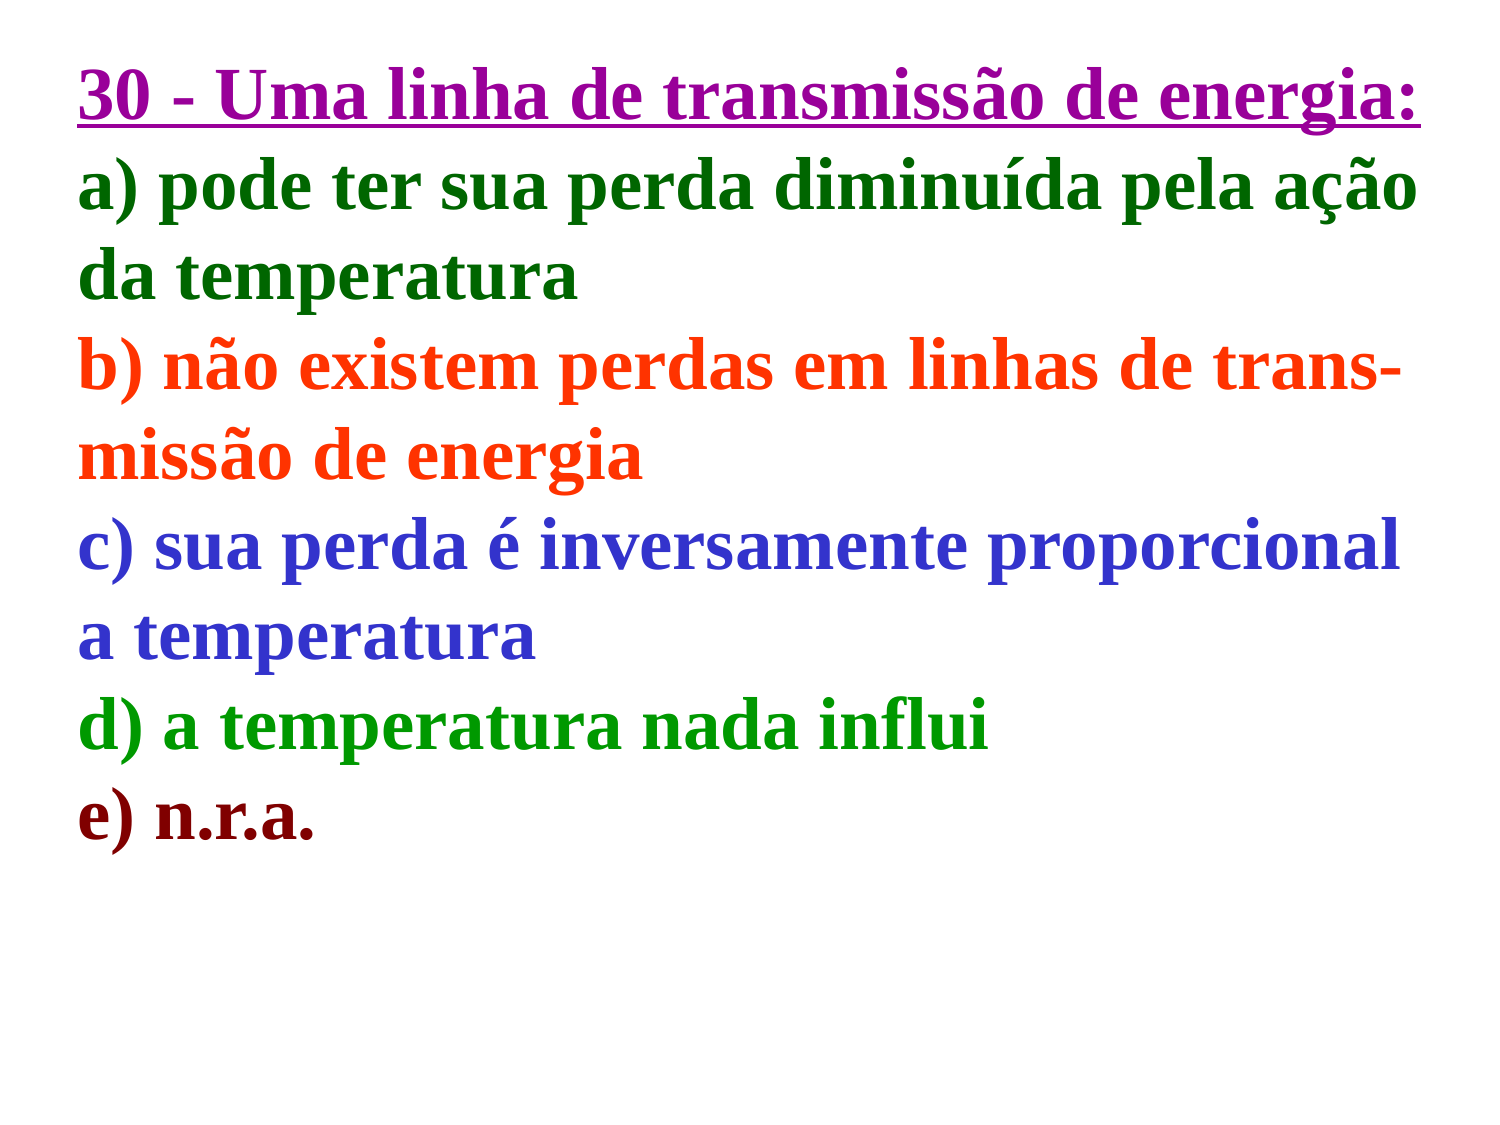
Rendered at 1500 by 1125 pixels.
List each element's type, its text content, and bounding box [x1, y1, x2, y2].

text_box 30 - Uma linha de transmissão de energia: a) pode ter sua perda diminuída pela ação da temperatura b) não existem perdas em linhas de trans- missão de energia c) sua perda é inversamente proporcional a temperatura d) a temperatura nada influi e) n.r.a. [62, 37, 1437, 863]
